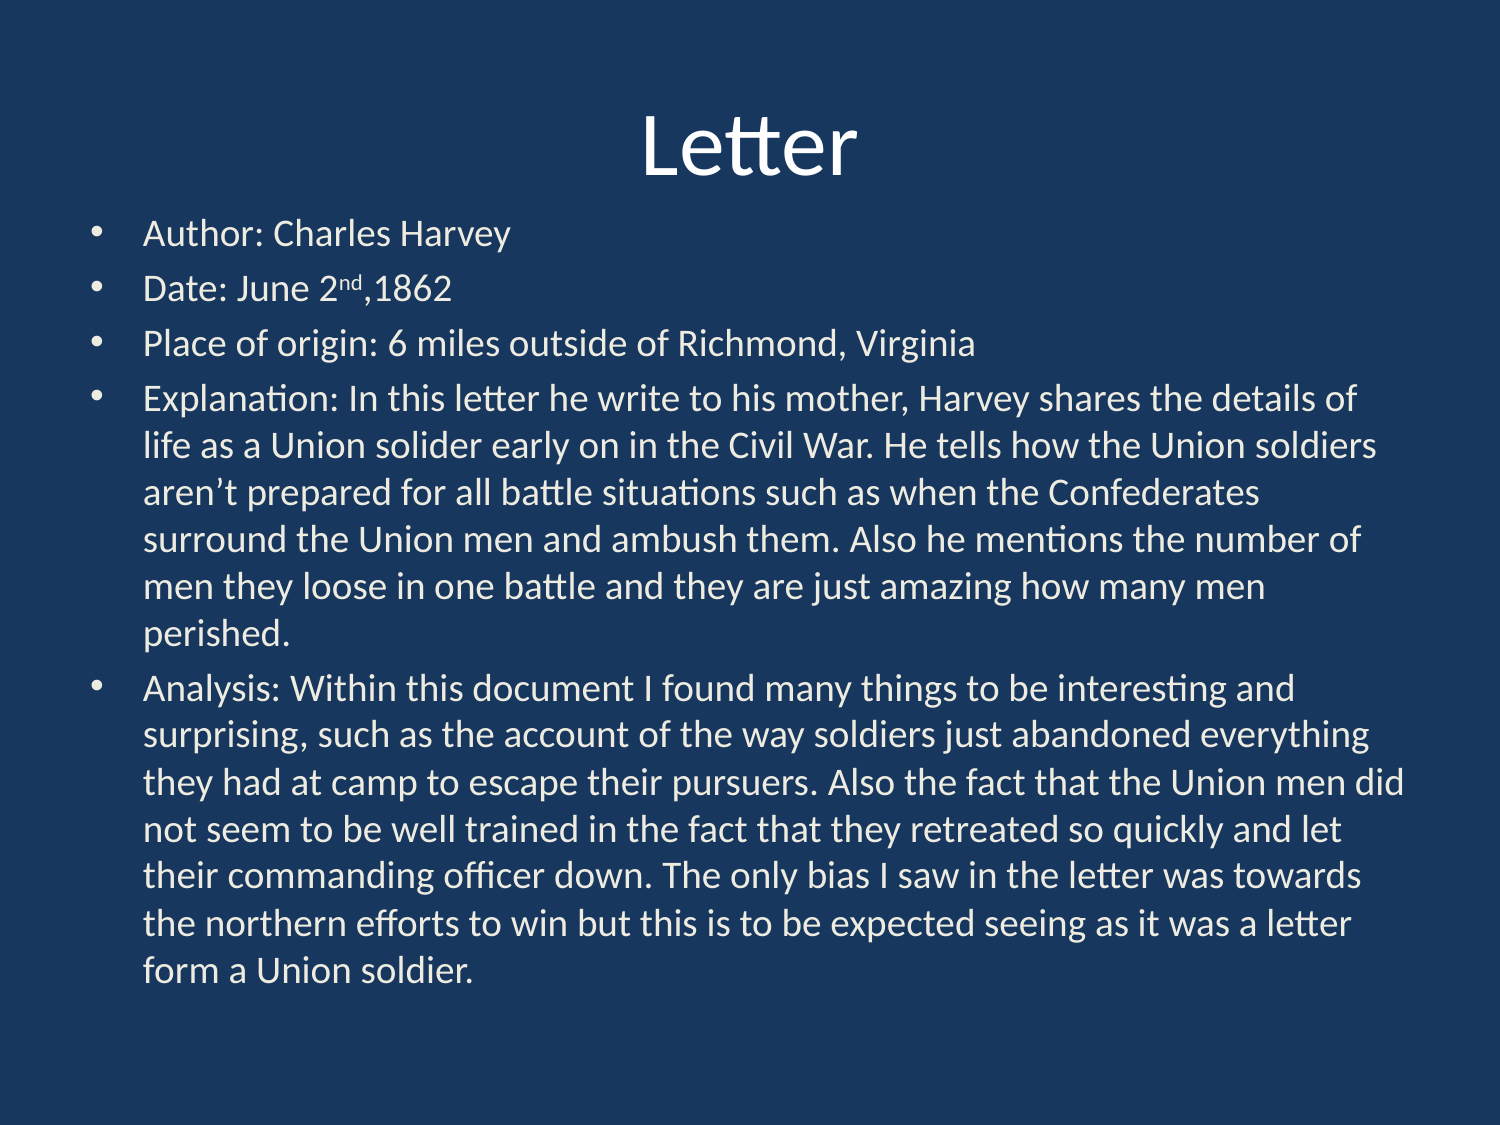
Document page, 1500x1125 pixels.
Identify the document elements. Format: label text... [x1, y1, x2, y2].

list Author: Charles Harvey Date: June 2nd,1862 Place of origin: 6 miles outside of Richmond, Virginia Explanation: In this letter he write to his mother, Harvey shares the details of life as a Union solider early on in the Civil War. He tells how the Union soldiers aren’t prepared for all battle situations such as when the Confederates surround the Union men and ambush them. Also he mentions the number of men they loose in one battle and they are just amazing how many men perished. Analysis: Within this document I found many things to be interesting and surprising, such as the account of the way soldiers just abandoned everything they had at camp to escape their pursuers. Also the fact that the Union men did not seem to be well trained in the fact that they retreated so quickly and let their commanding officer down. The only bias I saw in the letter was towards the northern efforts to win but this is to be expected seeing as it was a letter form a Union soldier. [75, 200, 1425, 1005]
title Letter [75, 45, 1425, 200]
